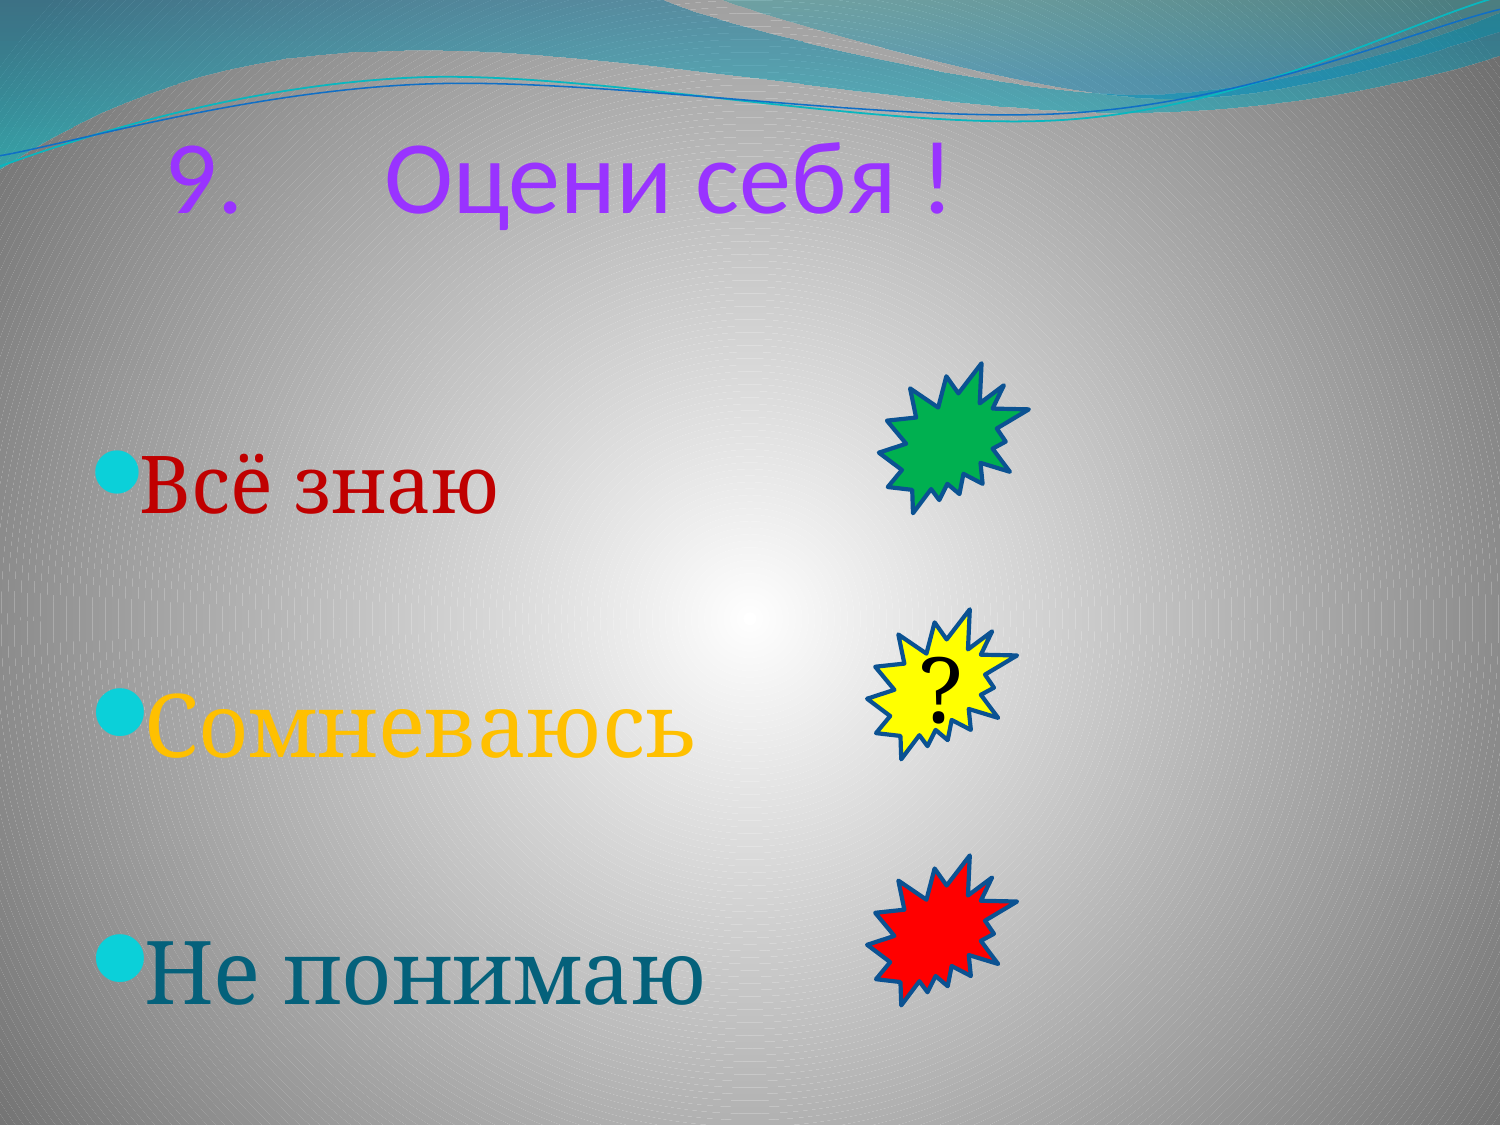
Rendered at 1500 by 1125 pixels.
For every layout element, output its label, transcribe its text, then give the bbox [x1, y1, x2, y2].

text_box [865, 853, 1020, 1008]
title 9. Оцени себя ! [70, 46, 1421, 235]
text_box [876, 361, 1031, 516]
text_box ? [865, 607, 1020, 762]
list Всё знаю Сомневаюсь Не понимаю [75, 317, 1425, 1038]
